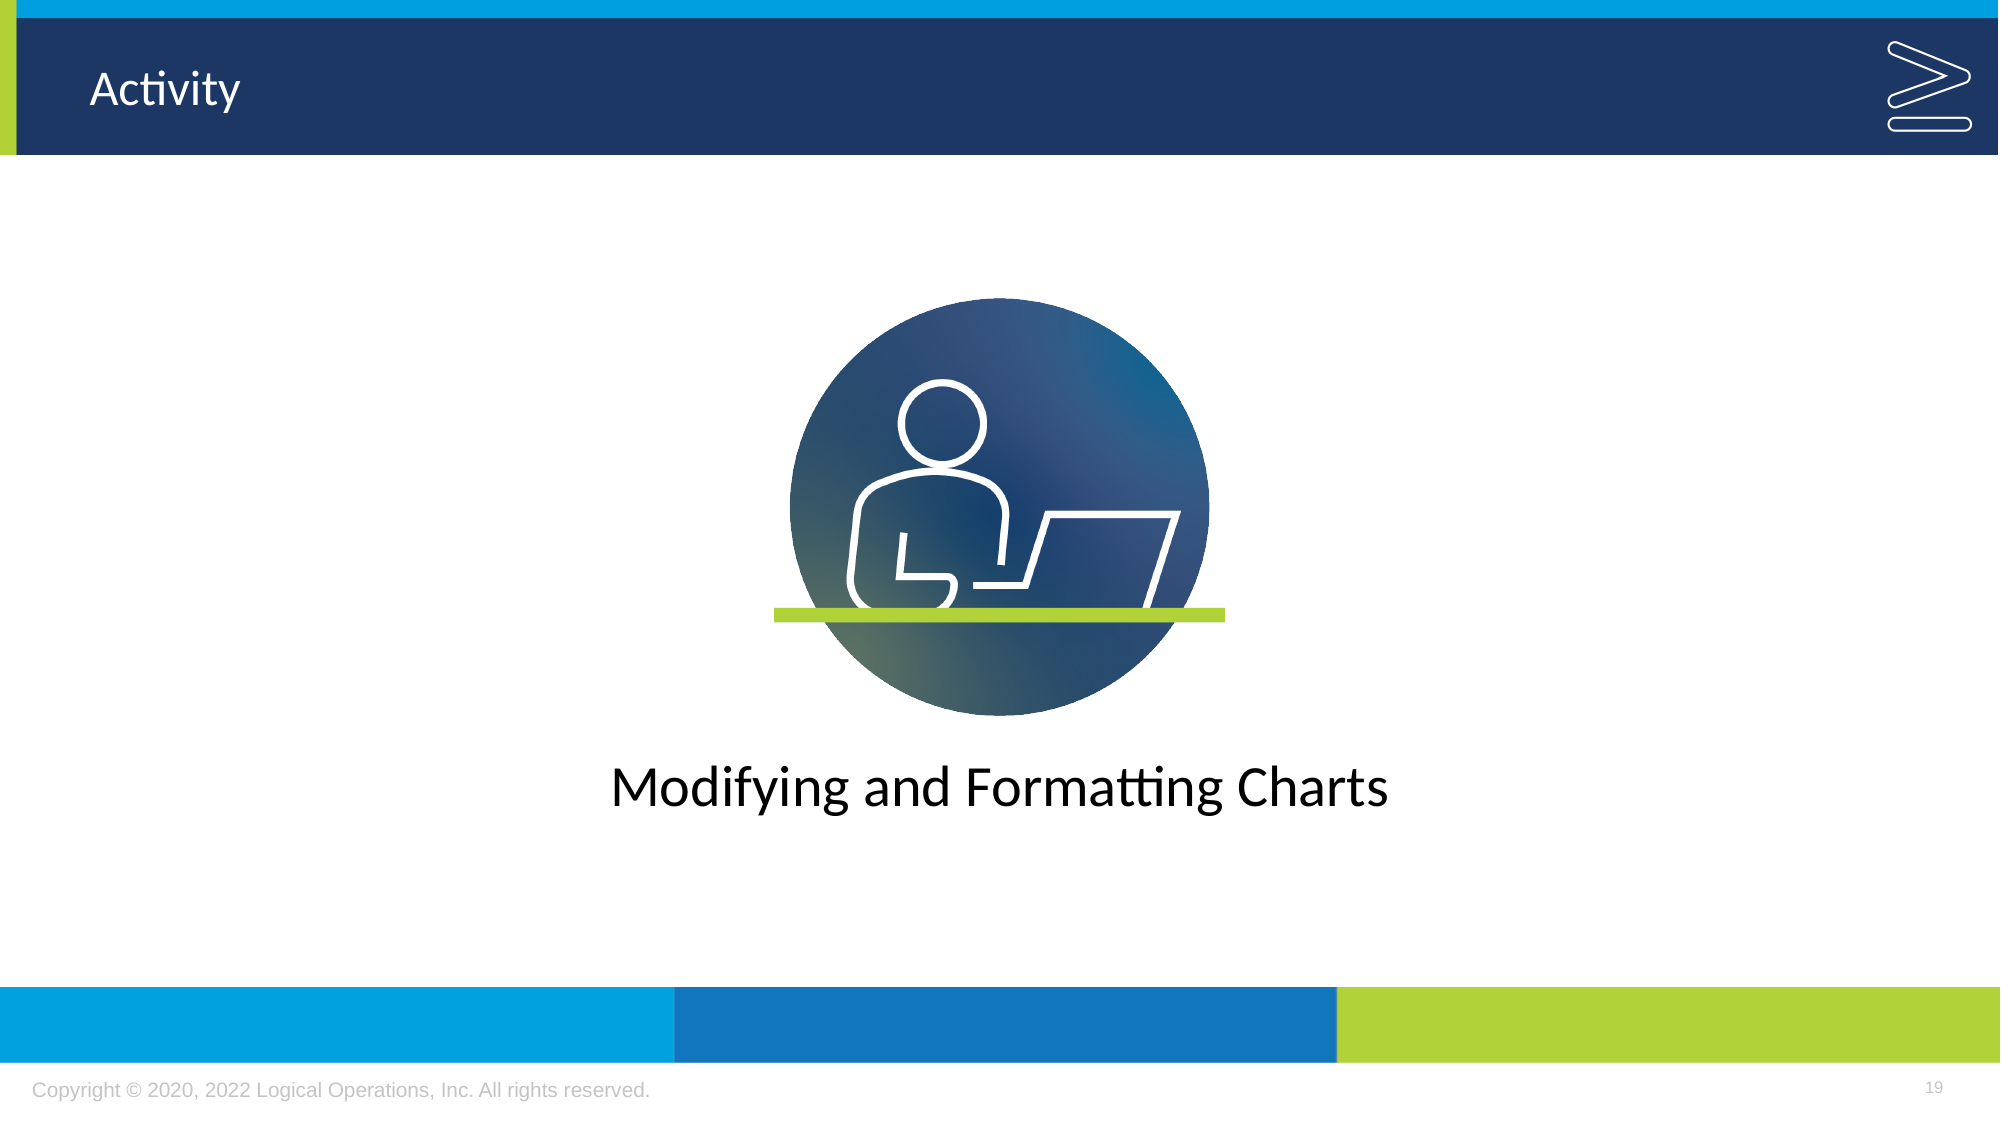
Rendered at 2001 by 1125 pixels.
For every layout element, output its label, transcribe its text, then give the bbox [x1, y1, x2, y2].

picture [0, 0, 1998, 155]
slide_number 19 [1491, 1057, 1959, 1118]
picture [674, 987, 2000, 1063]
picture [774, 298, 1225, 716]
list Modifying and Formatting Charts [125, 740, 1875, 841]
